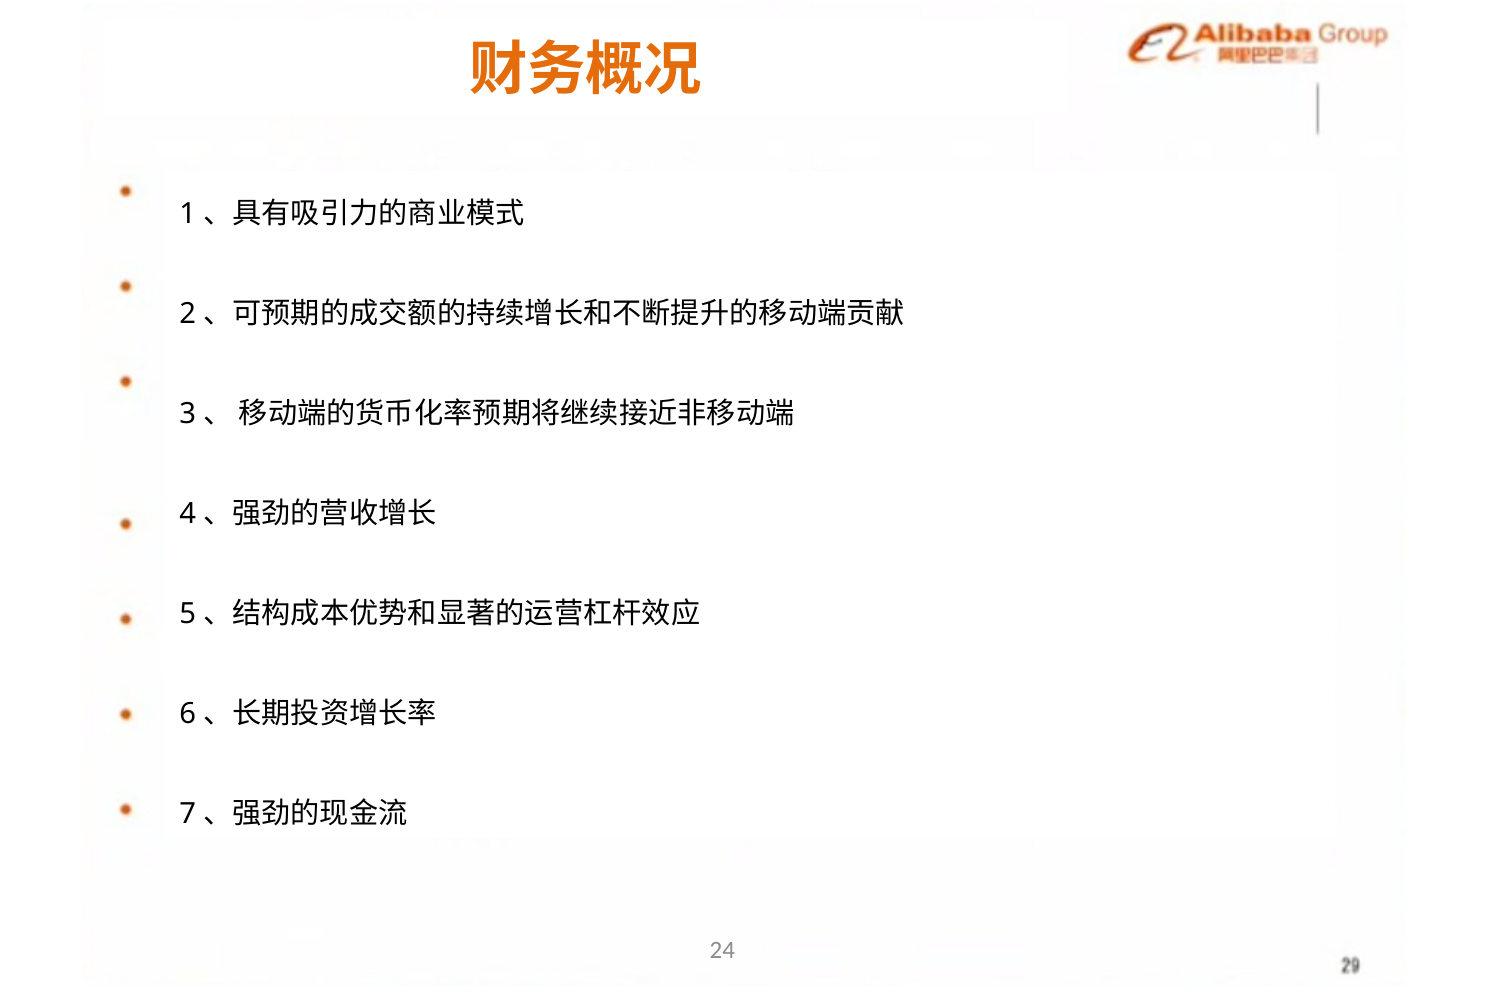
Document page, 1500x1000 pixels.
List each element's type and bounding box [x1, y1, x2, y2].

picture [81, 2, 1407, 986]
